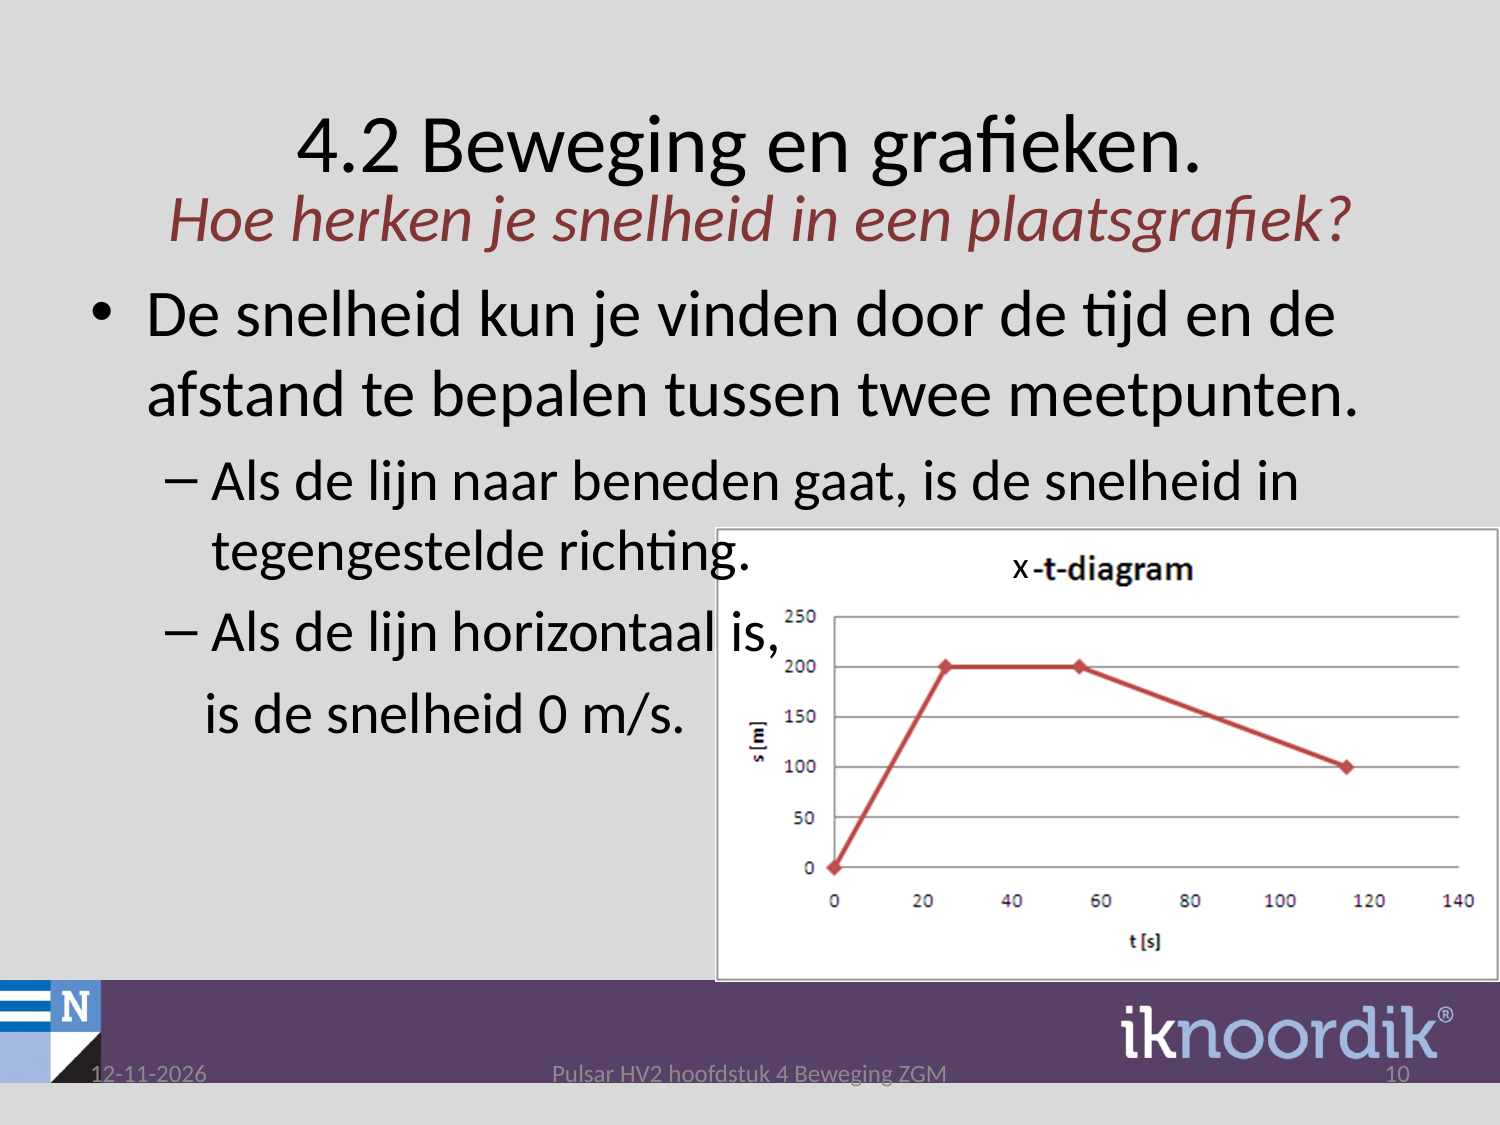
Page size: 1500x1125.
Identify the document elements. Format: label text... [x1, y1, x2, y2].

text_box Hoe herken je snelheid in een plaatsgrafiek? [153, 166, 1376, 262]
title 4.2 Beweging en grafieken. [74, 44, 1426, 233]
list De snelheid kun je vinden door de tijd en de afstand te bepalen tussen twee meetpunten. Als de lijn naar beneden gaat, is de snelheid in tegengestelde richting. Als de lijn horizontaal is, is de snelheid 0 m/s. [74, 262, 1426, 1006]
slide_number 10 [1074, 1042, 1425, 1103]
picture [0, 526, 1500, 1083]
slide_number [75, 1042, 425, 1103]
footer Pulsar HV2 hoofdstuk 4 Beweging ZGM [512, 1042, 988, 1103]
